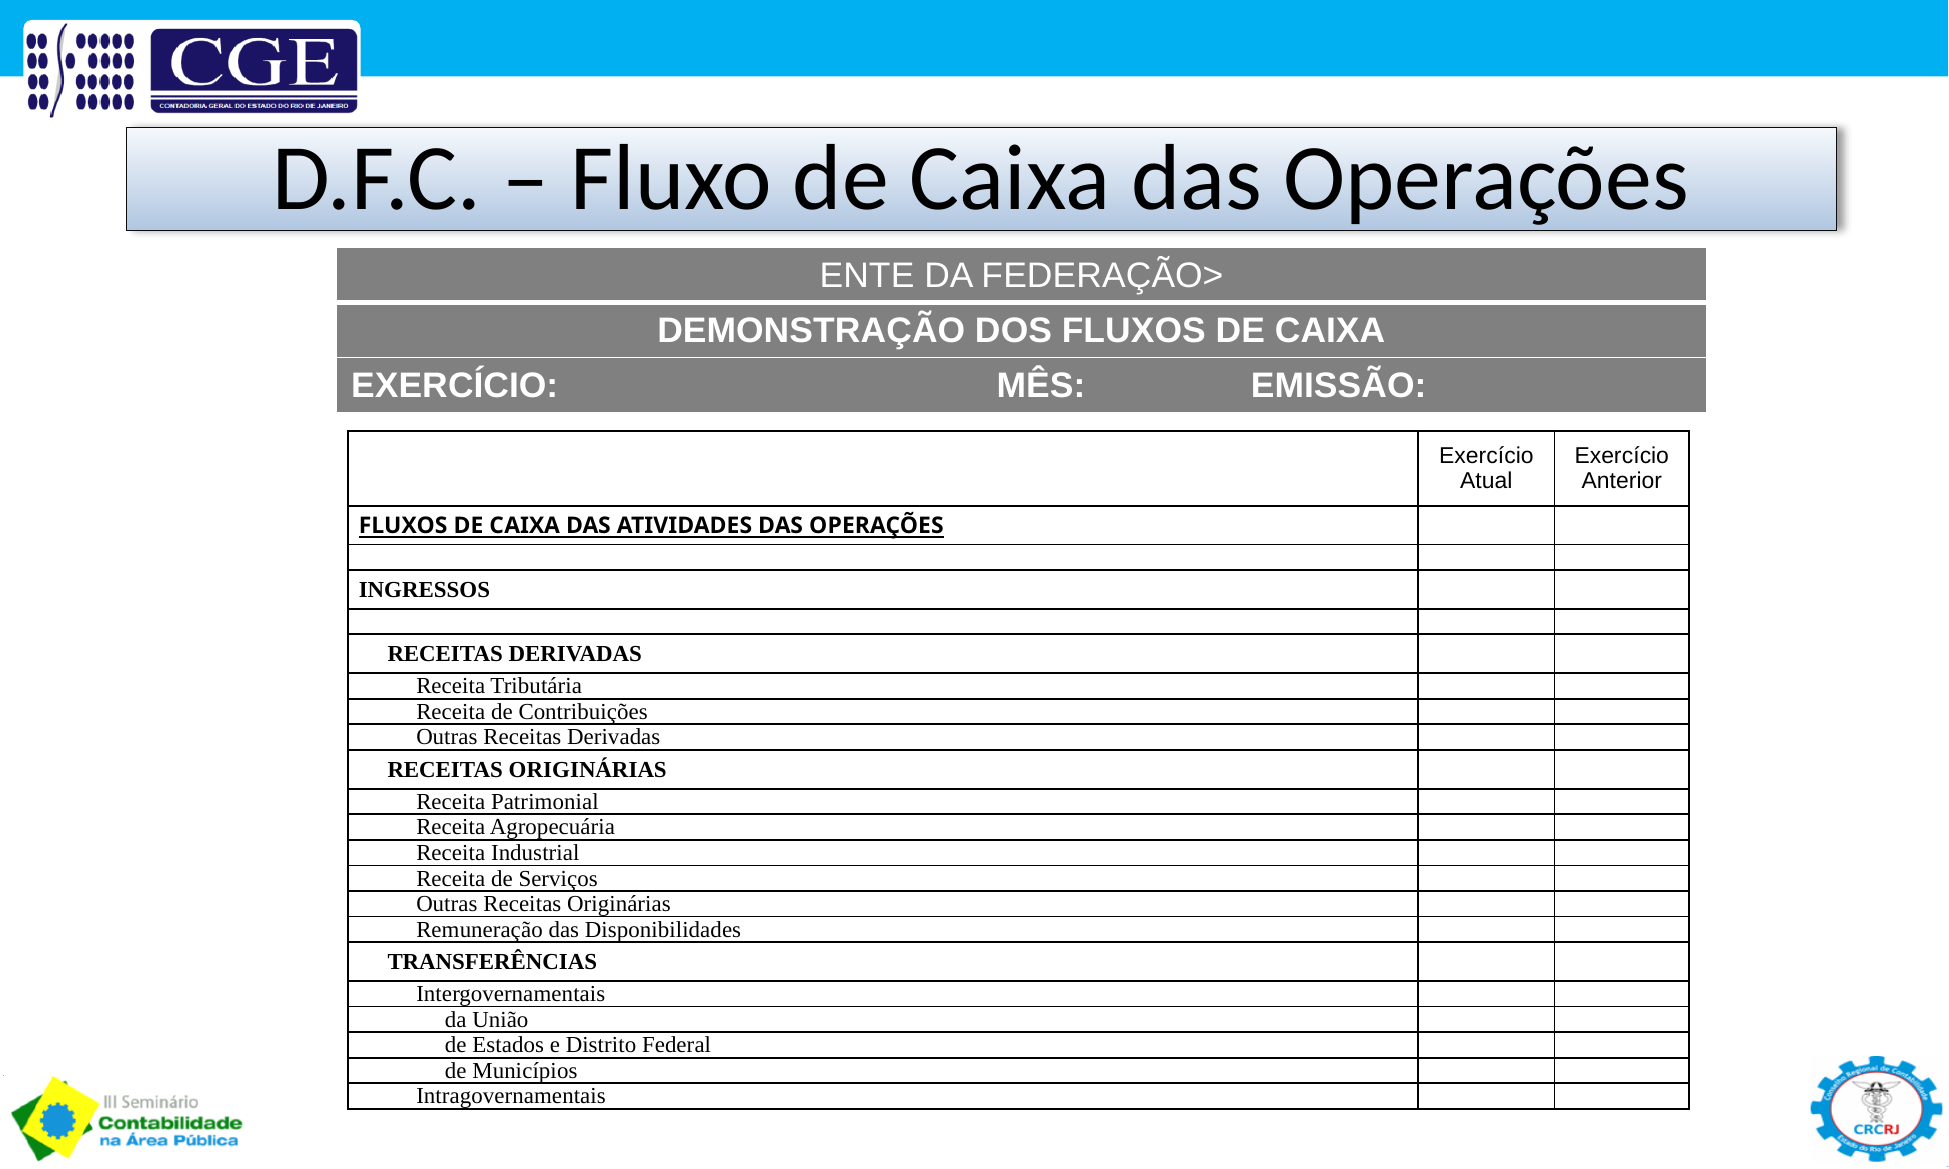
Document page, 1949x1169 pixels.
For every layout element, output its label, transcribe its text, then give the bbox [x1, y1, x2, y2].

table_cell [1419, 982, 1554, 1006]
table_cell [1419, 1007, 1554, 1031]
table_cell [1555, 943, 1688, 980]
table_cell [1419, 725, 1554, 749]
table_cell [1419, 700, 1554, 723]
table_cell de Municípios [349, 1059, 1417, 1082]
table_cell [1419, 917, 1554, 941]
table_cell [1555, 1007, 1688, 1031]
table_cell RECEITAS ORIGINÁRIAS [349, 751, 1417, 788]
table_cell [1555, 790, 1688, 813]
table_cell [1555, 571, 1688, 608]
table_cell TRANSFERÊNCIAS [349, 943, 1417, 980]
table_cell [1555, 892, 1688, 916]
table_cell [1419, 892, 1554, 916]
table_cell [1419, 635, 1554, 672]
table_cell [1419, 545, 1554, 569]
table_cell Remuneração das Disponibilidades [349, 917, 1417, 941]
table_cell [1555, 1059, 1688, 1082]
table_cell DEMONSTRAÇÃO DOS FLUXOS DE CAIXA [337, 305, 1706, 357]
table_cell [1555, 866, 1688, 890]
table_header Exercício Atual [1419, 432, 1554, 505]
table_header [349, 432, 1417, 505]
table_cell Receita Agropecuária [349, 815, 1417, 839]
table_cell INGRESSOS [349, 571, 1417, 608]
table_cell [1555, 815, 1688, 839]
table_cell Intragovernamentais [349, 1084, 1417, 1108]
table_cell Receita de Contribuições [349, 700, 1417, 723]
table_cell [1419, 1033, 1554, 1057]
table_cell [1555, 507, 1688, 544]
table_cell [1555, 635, 1688, 672]
table_cell [1555, 841, 1688, 865]
table_cell [1555, 1084, 1688, 1108]
table_cell [1419, 507, 1554, 544]
table_cell Intergovernamentais [349, 982, 1417, 1006]
table_cell Receita Industrial [349, 841, 1417, 865]
table_cell Receita de Serviços [349, 866, 1417, 890]
table_cell Outras Receitas Originárias [349, 892, 1417, 916]
table_cell [349, 610, 1417, 633]
table_cell [1555, 545, 1688, 569]
table_cell [1419, 610, 1554, 633]
table_cell Receita Patrimonial [349, 790, 1417, 813]
table_cell [1419, 841, 1554, 865]
table_cell [1419, 790, 1554, 813]
table_cell [1555, 725, 1688, 749]
picture [23, 20, 361, 118]
table_cell EXERCÍCIO: MÊS: EMISSÃO: [337, 358, 1706, 412]
table_header ENTE DA FEDERAÇÃO> [337, 248, 1706, 300]
table_cell [1419, 1084, 1554, 1108]
table_cell [1419, 1059, 1554, 1082]
table_cell [1419, 815, 1554, 839]
table_header Exercício Anterior [1555, 432, 1688, 505]
table_cell da União [349, 1007, 1417, 1031]
table_cell RECEITAS DERIVADAS [349, 635, 1417, 672]
table_cell [1419, 571, 1554, 608]
text_box D.F.C. – Fluxo de Caixa das Operações [126, 127, 1837, 231]
table_cell [1555, 1033, 1688, 1057]
table_cell [1419, 943, 1554, 980]
table_cell de Estados e Distrito Federal [349, 1033, 1417, 1057]
table_cell [349, 545, 1417, 569]
table_cell Outras Receitas Derivadas [349, 725, 1417, 749]
table_cell [1555, 674, 1688, 698]
table_cell [1555, 751, 1688, 788]
table_cell FLUXOS DE CAIXA DAS ATIVIDADES DAS OPERAÇÕES [349, 507, 1417, 544]
table_cell [1419, 751, 1554, 788]
picture [1803, 1056, 1949, 1167]
table_cell [1419, 674, 1554, 698]
table_cell [1555, 610, 1688, 633]
picture [3, 1075, 254, 1168]
table_cell [1419, 866, 1554, 890]
table_cell [1555, 700, 1688, 723]
table_cell Receita Tributária [349, 674, 1417, 698]
table_cell [1555, 982, 1688, 1006]
table_cell [1555, 917, 1688, 941]
